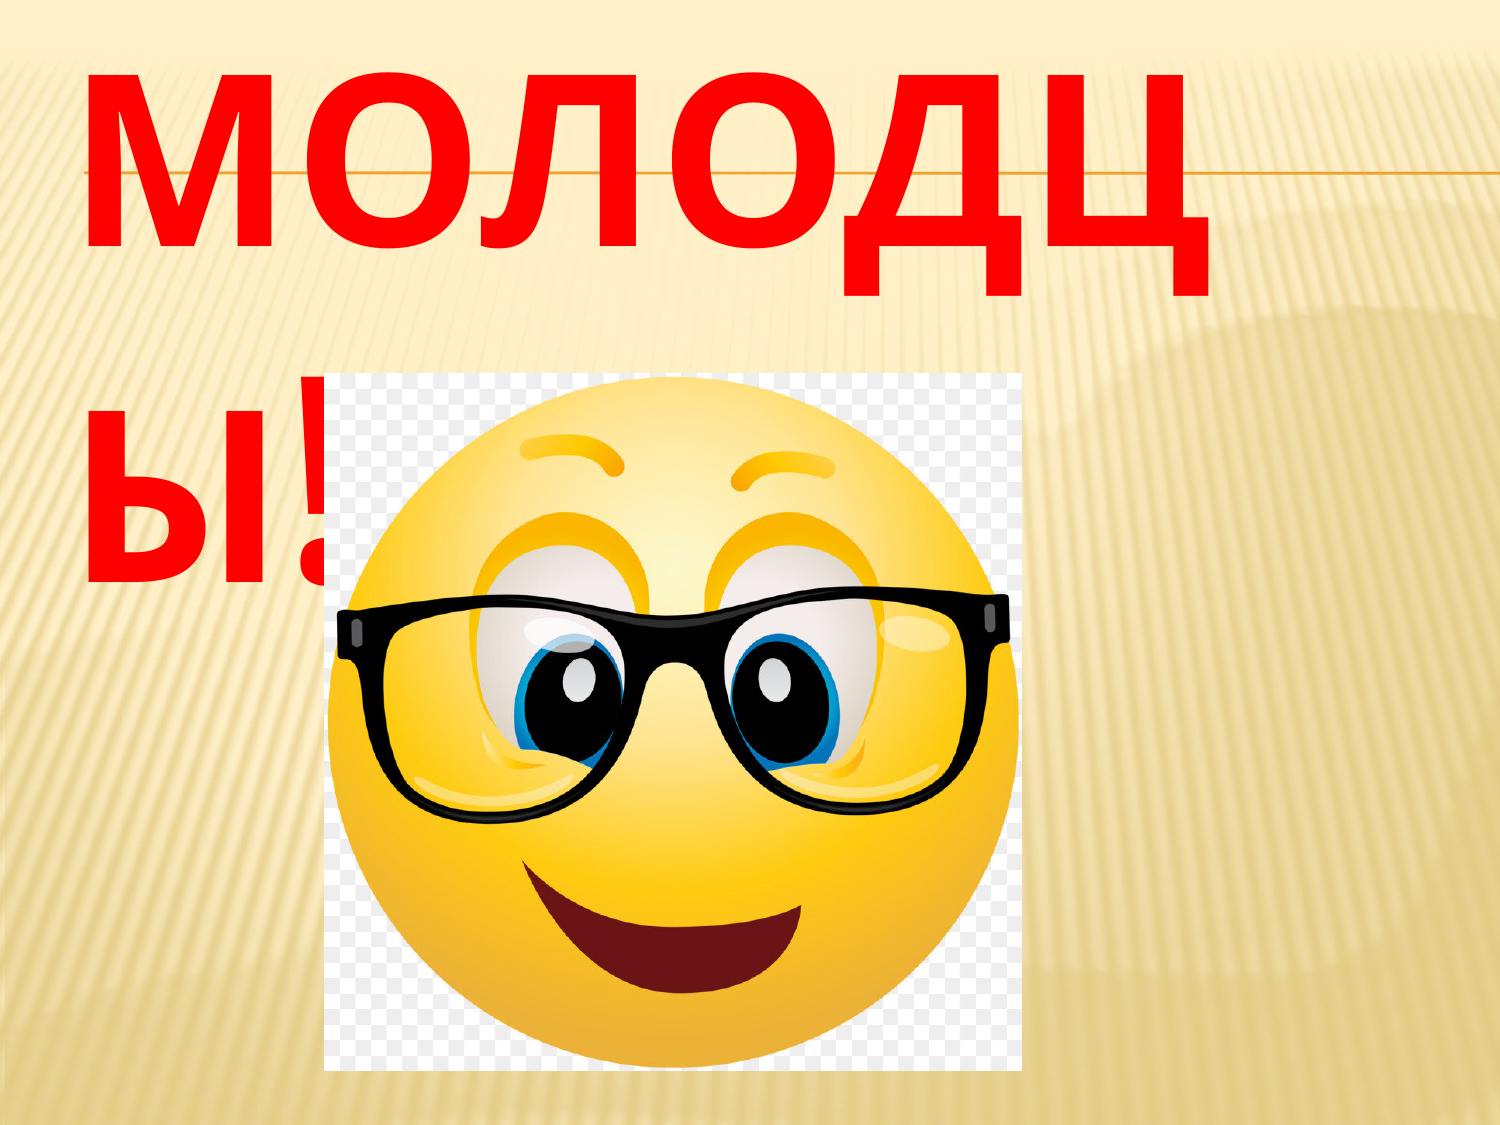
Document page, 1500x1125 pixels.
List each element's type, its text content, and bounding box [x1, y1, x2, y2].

list МОЛОДЦЫ! [53, 0, 1404, 350]
picture [324, 373, 1022, 1071]
